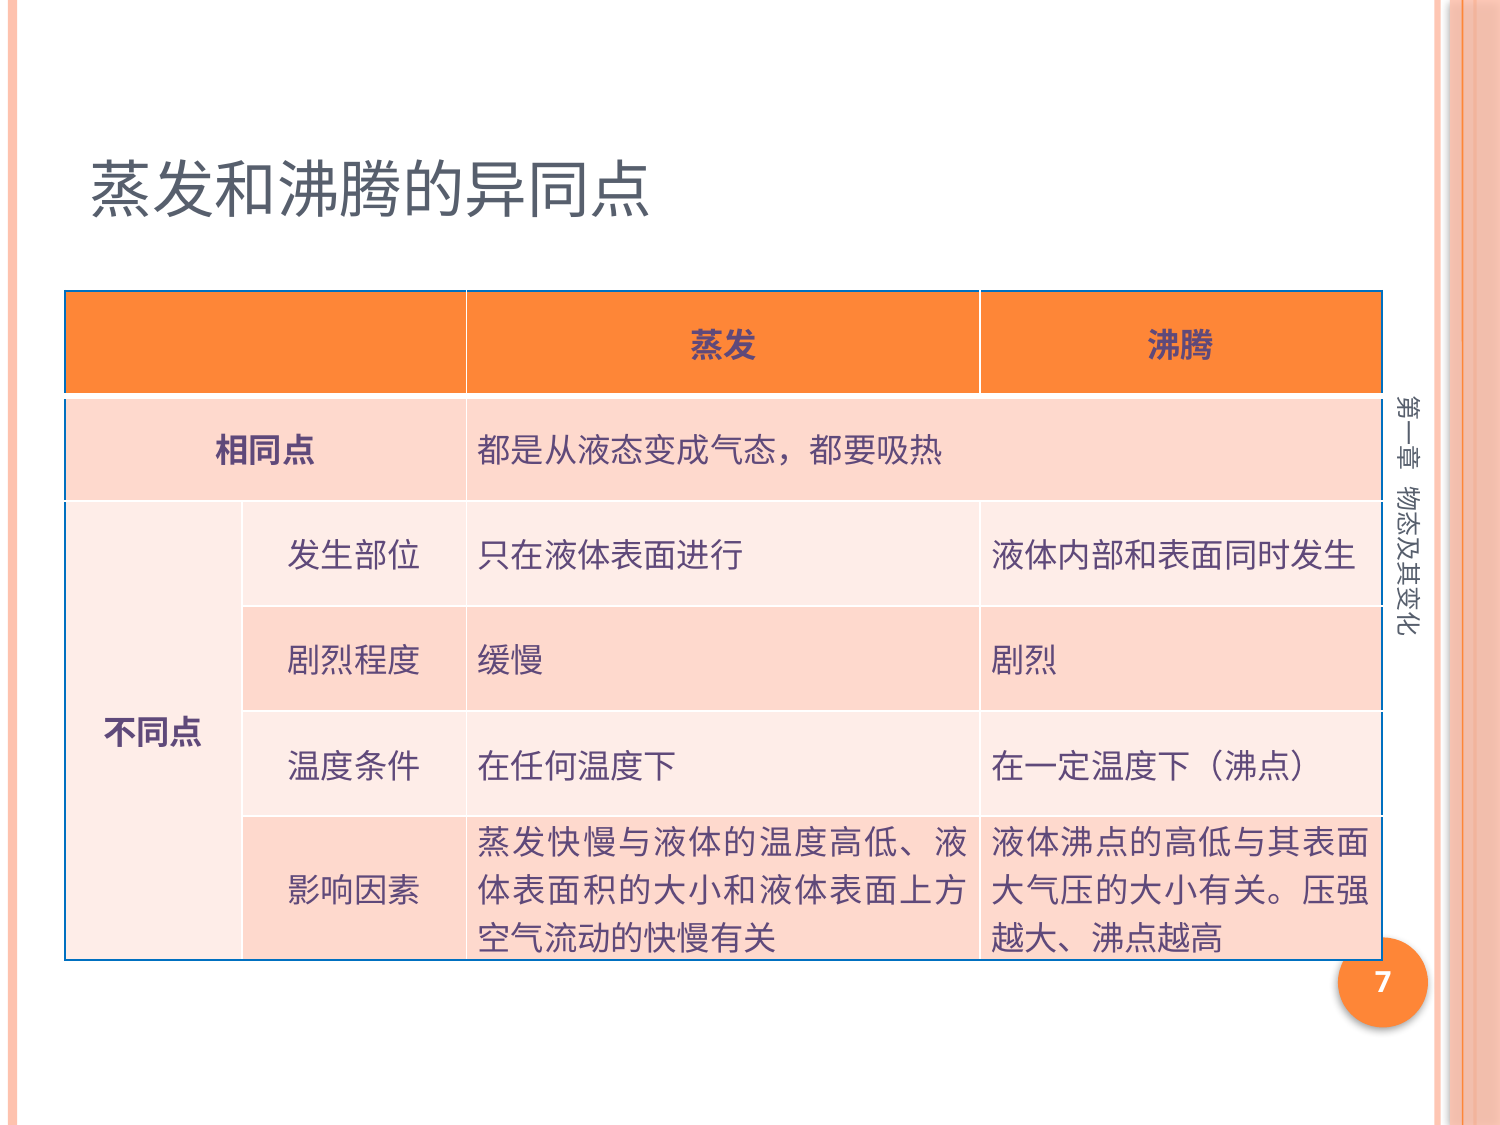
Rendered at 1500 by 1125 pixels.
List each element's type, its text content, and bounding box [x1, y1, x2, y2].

table_cell 在一定温度下（沸点） [981, 712, 1379, 815]
table_cell 相同点 [66, 399, 466, 500]
table_cell 蒸发快慢与液体的温度高低、液体表面积的大小和液体表面上方空气流动的快慢有关 [467, 817, 979, 959]
title 蒸发和沸腾的异同点 [75, 45, 1300, 233]
footer 第一章 物态及其变化 [1379, 380, 1440, 906]
table_cell 都是从液态变成气态，都要吸热 [467, 399, 1379, 500]
table_cell 只在液体表面进行 [467, 502, 979, 605]
table_cell 温度条件 [243, 712, 466, 815]
table_cell 剧烈程度 [243, 607, 466, 710]
table_cell 不同点 [66, 502, 241, 959]
table_cell 剧烈 [981, 607, 1379, 710]
table_cell 缓慢 [467, 607, 979, 710]
table_cell 发生部位 [243, 502, 466, 605]
table_cell 液体内部和表面同时发生 [981, 502, 1379, 605]
table_header 沸腾 [981, 292, 1381, 393]
table_header [66, 292, 466, 393]
table_cell 影响因素 [243, 817, 466, 959]
slide_number 7 [1333, 940, 1434, 1027]
table_header 蒸发 [467, 292, 979, 393]
table_cell 液体沸点的高低与其表面大气压的大小有关。压强越大、沸点越高 [981, 817, 1381, 959]
table_cell 在任何温度下 [467, 712, 979, 815]
